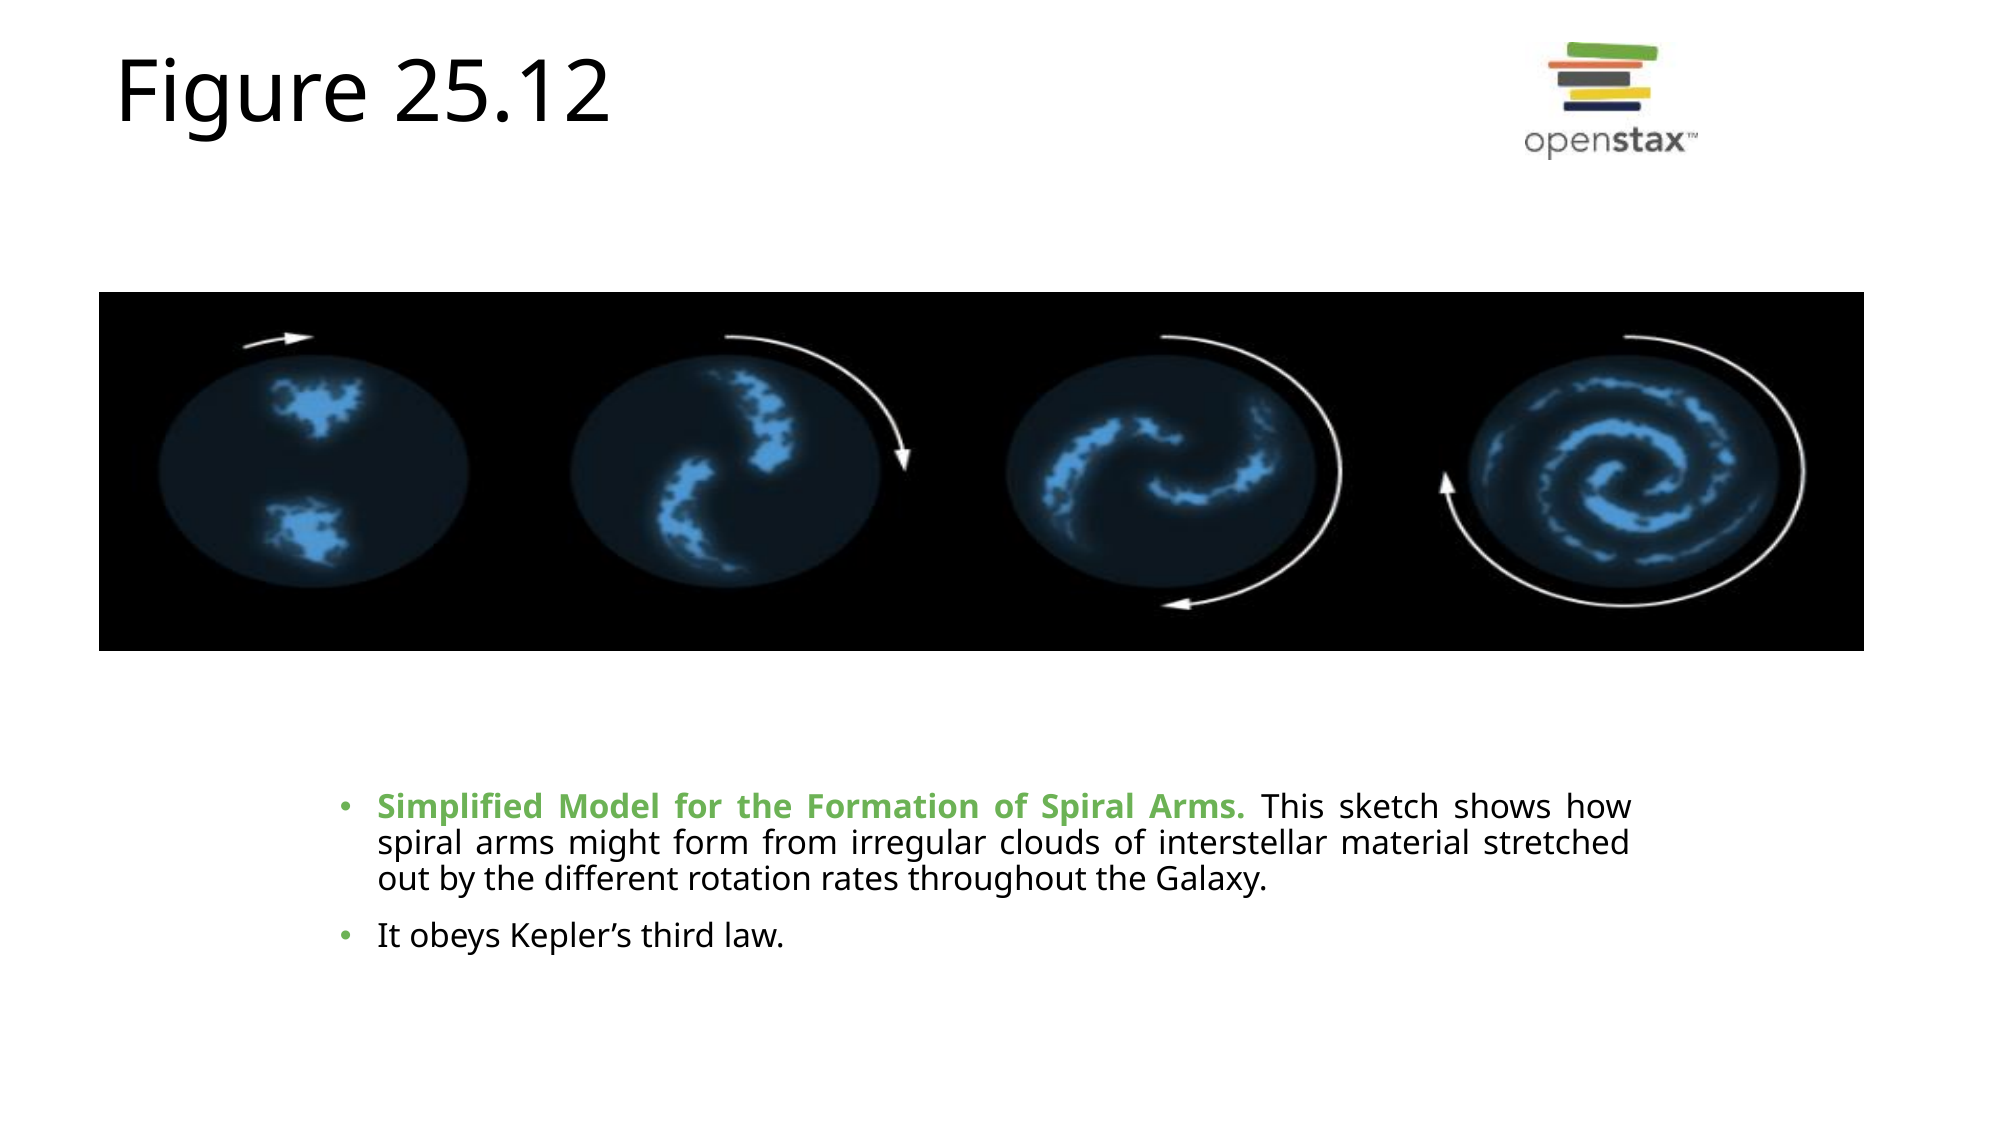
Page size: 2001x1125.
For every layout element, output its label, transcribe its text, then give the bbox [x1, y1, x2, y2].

title Figure 25.12 [99, 39, 1864, 148]
picture [99, 183, 1865, 759]
picture [1524, 42, 1699, 161]
list Simplified Model for the Formation of Spiral Arms. This sketch shows how spiral arms might form from irregular clouds of interstellar material stretched out by the different rotation rates throughout the Galaxy. It obeys Kepler’s third law. [324, 782, 1648, 974]
